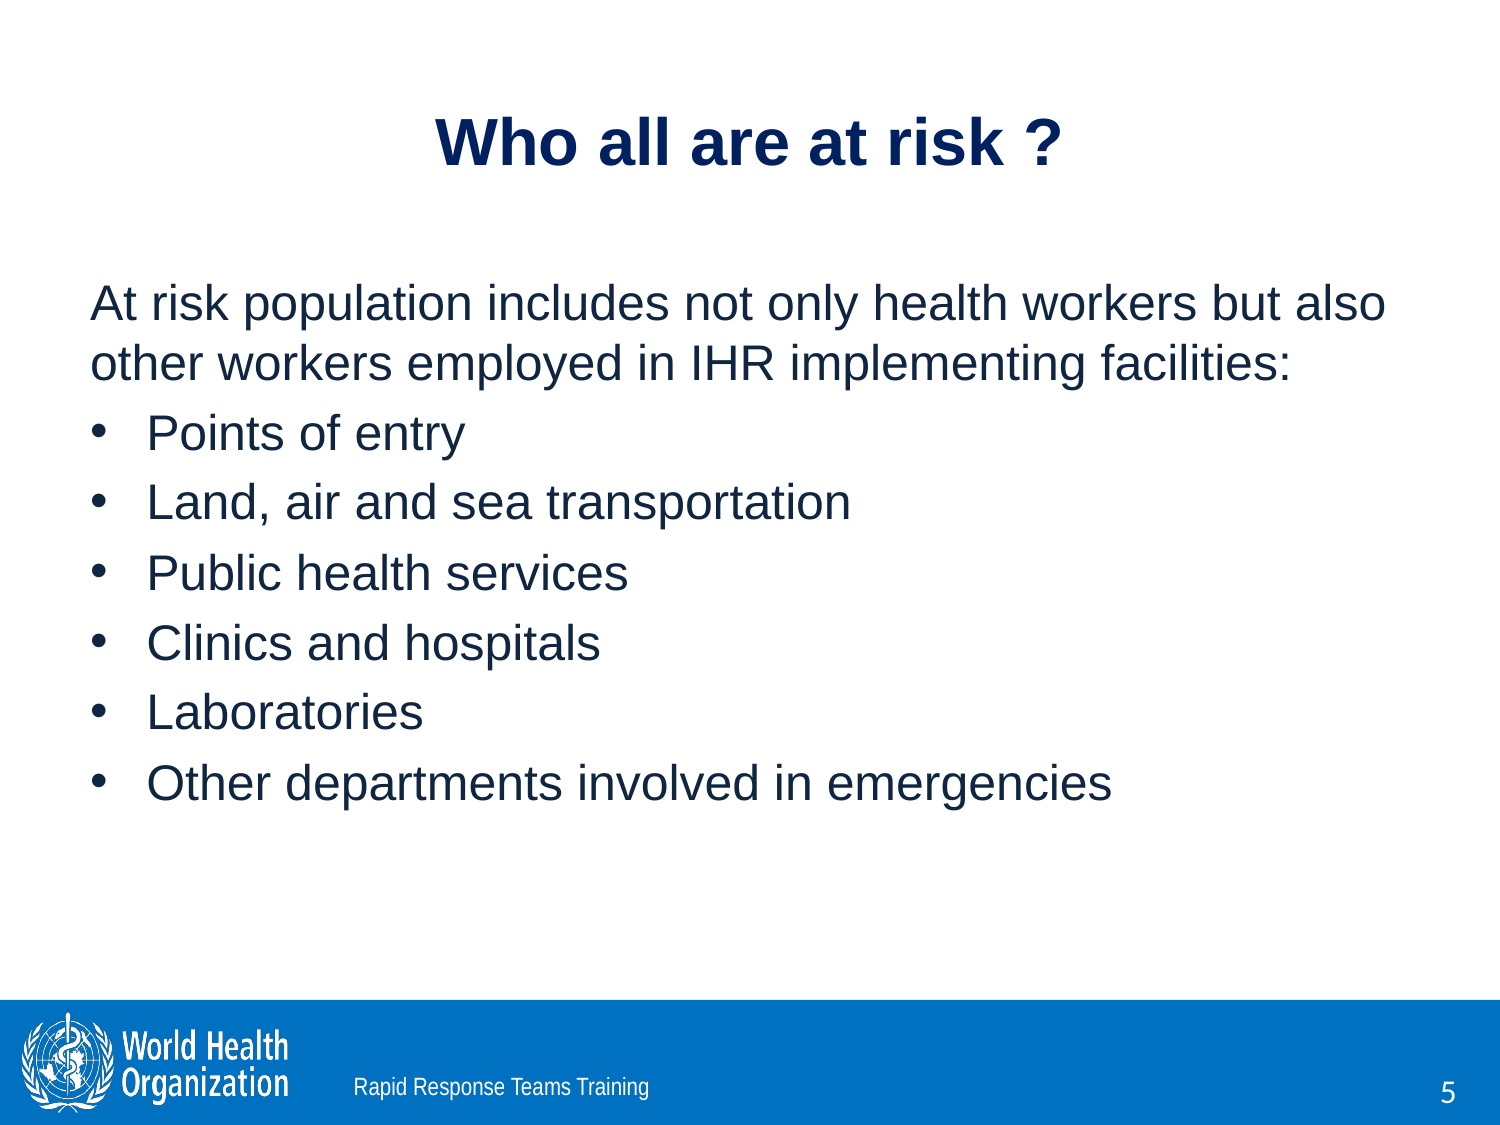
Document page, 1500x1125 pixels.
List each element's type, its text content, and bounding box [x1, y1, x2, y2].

picture [21, 1012, 288, 1113]
list At risk population includes not only health workers but also other workers employed in IHR implementing facilities: Points of entry Land, air and sea transportation Public health services Clinics and hospitals Laboratories Other departments involved in emergencies [75, 262, 1425, 1005]
title Who all are at risk ? [75, 45, 1425, 233]
